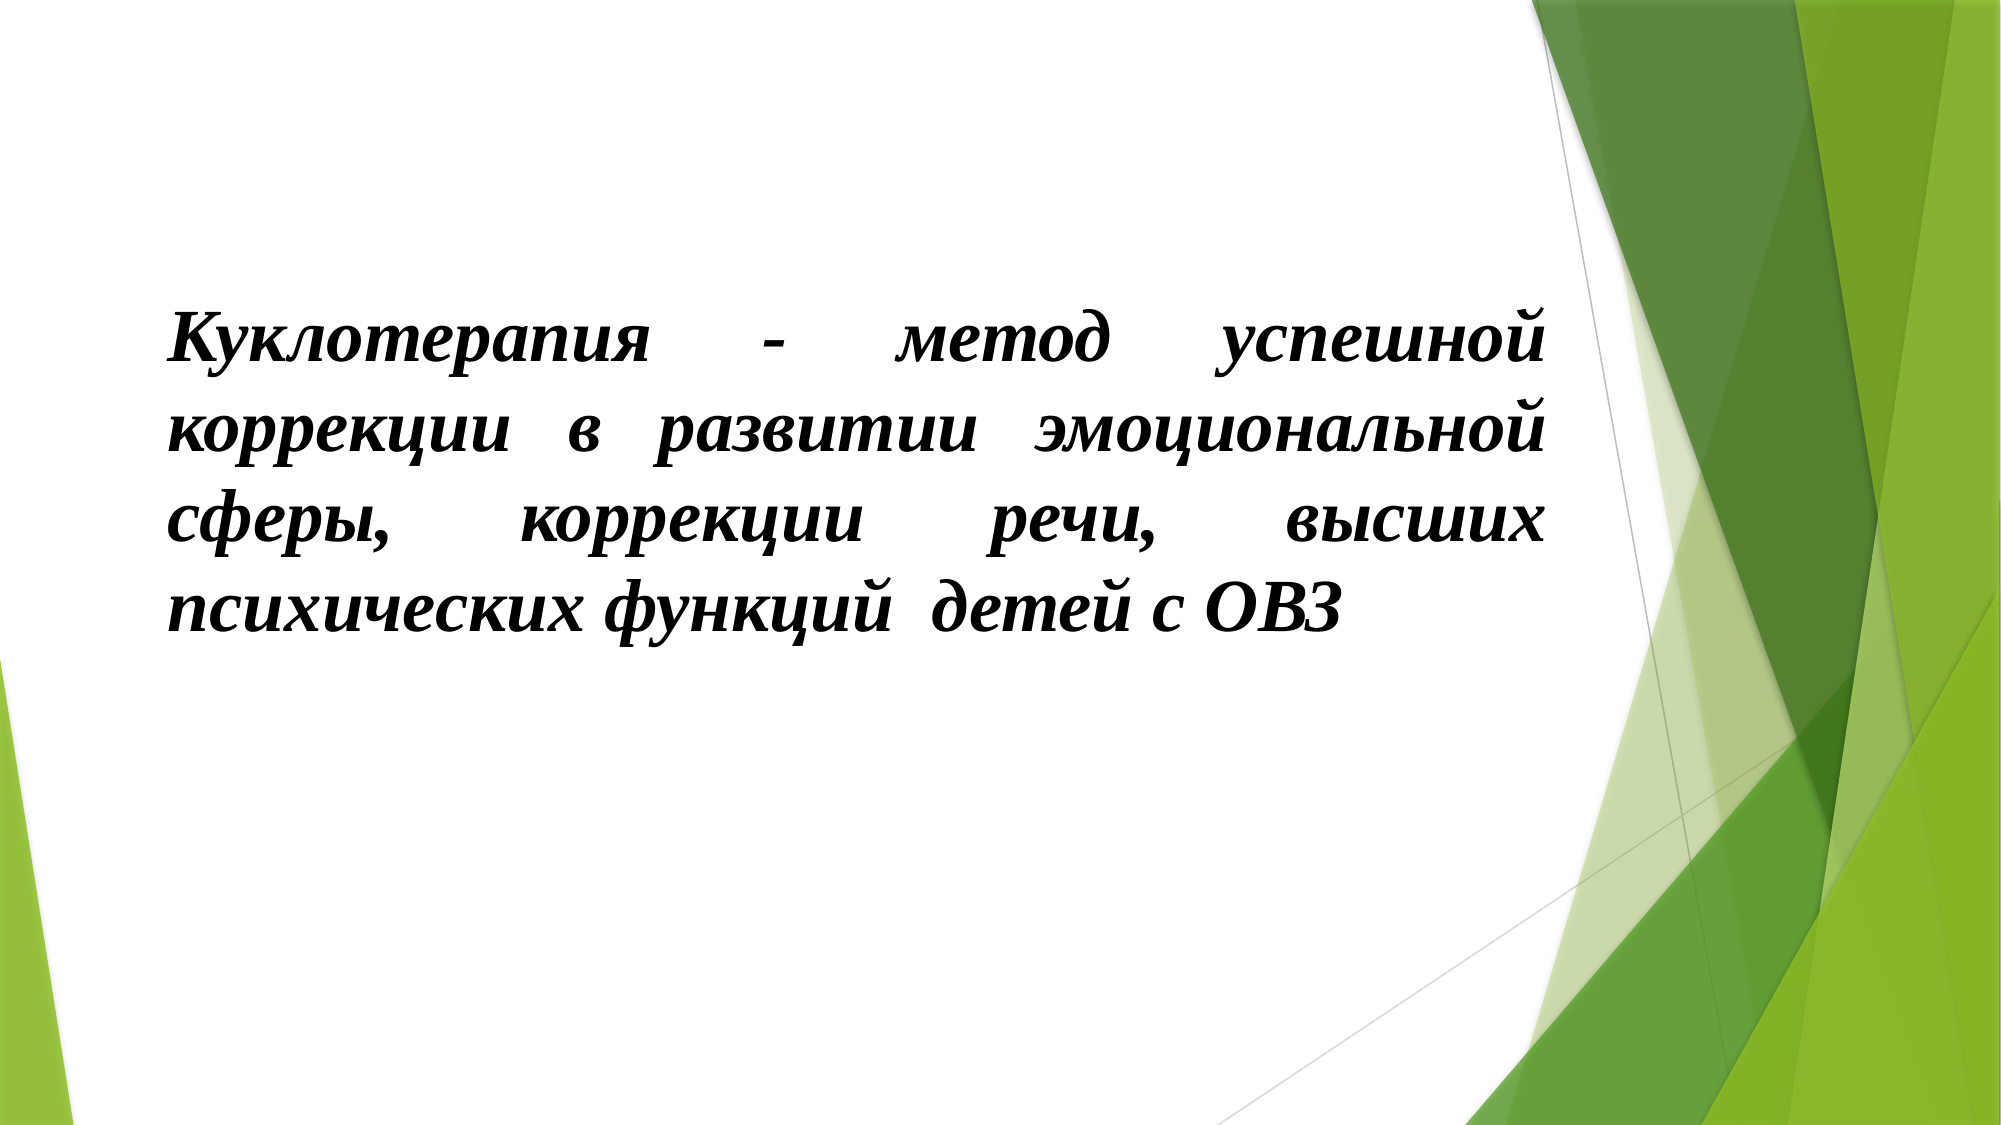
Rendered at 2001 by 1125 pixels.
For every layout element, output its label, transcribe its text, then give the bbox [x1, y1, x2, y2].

title Куклотерапия - метод успешной коррекции в развитии эмоциональной сферы, коррекции речи, высших психических функций детей с ОВЗ [153, 278, 1564, 894]
